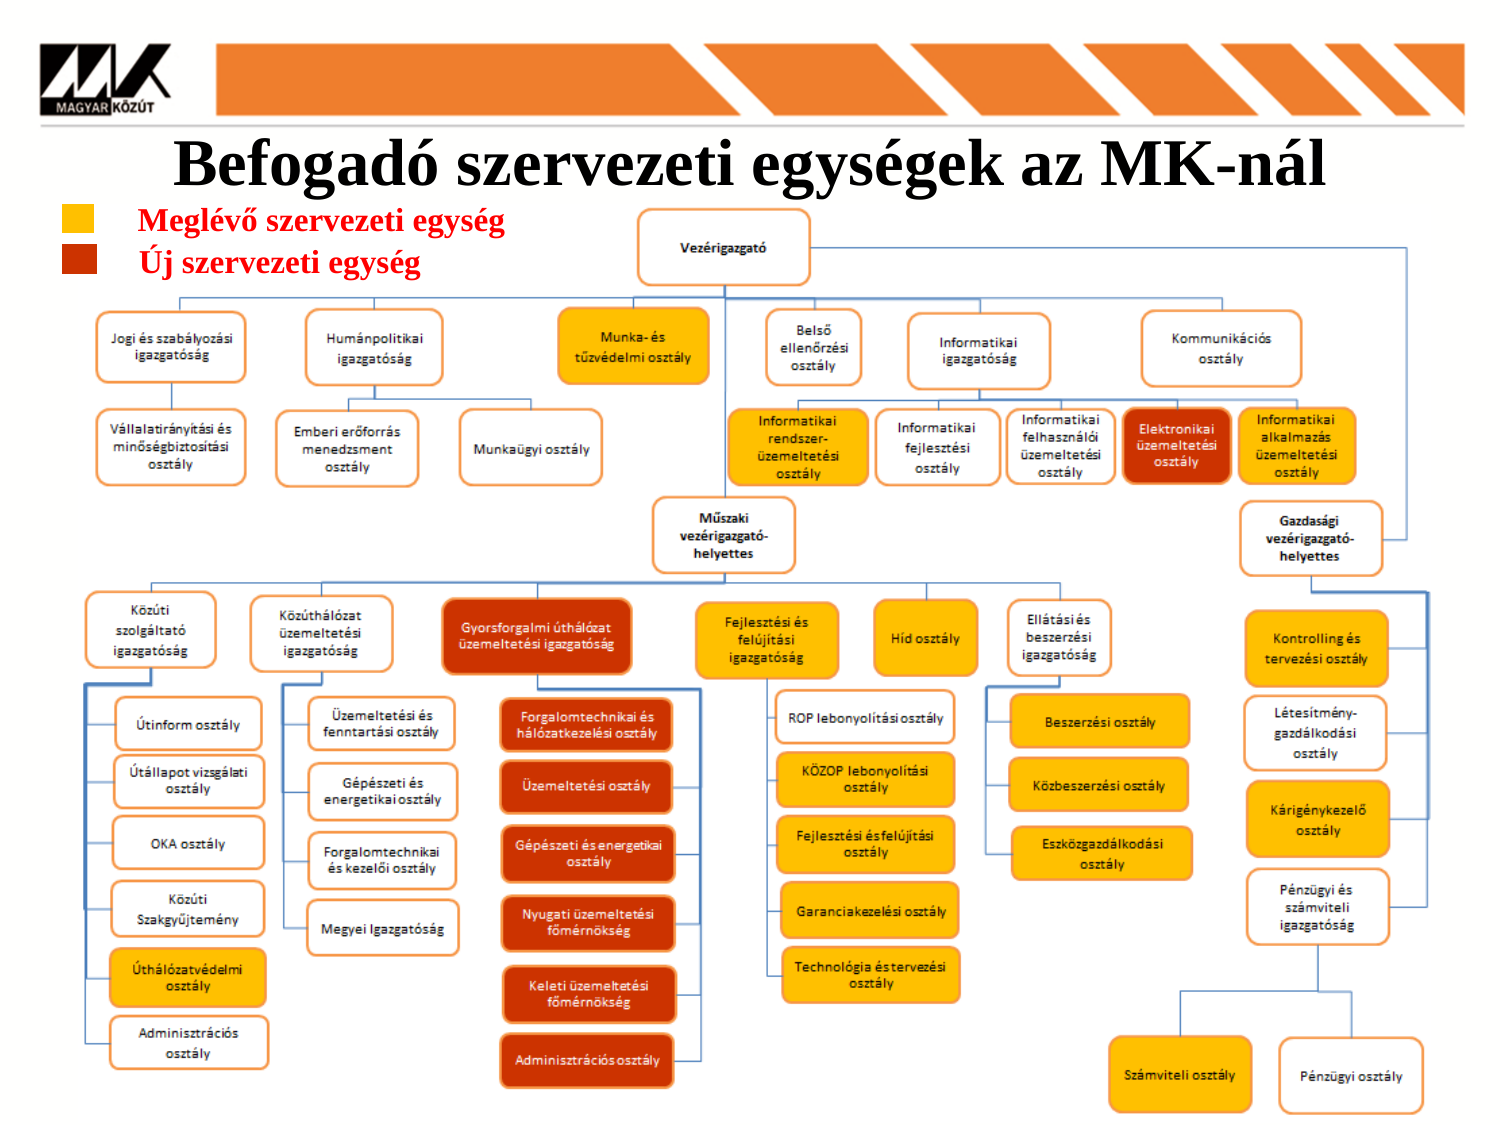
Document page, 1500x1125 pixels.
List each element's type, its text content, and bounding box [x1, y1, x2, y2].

picture [0, 0, 1500, 1125]
text_box Befogadó szervezeti egységek az MK-nál [42, 111, 1460, 206]
text_box Meglévő szervezeti egység [122, 191, 572, 203]
